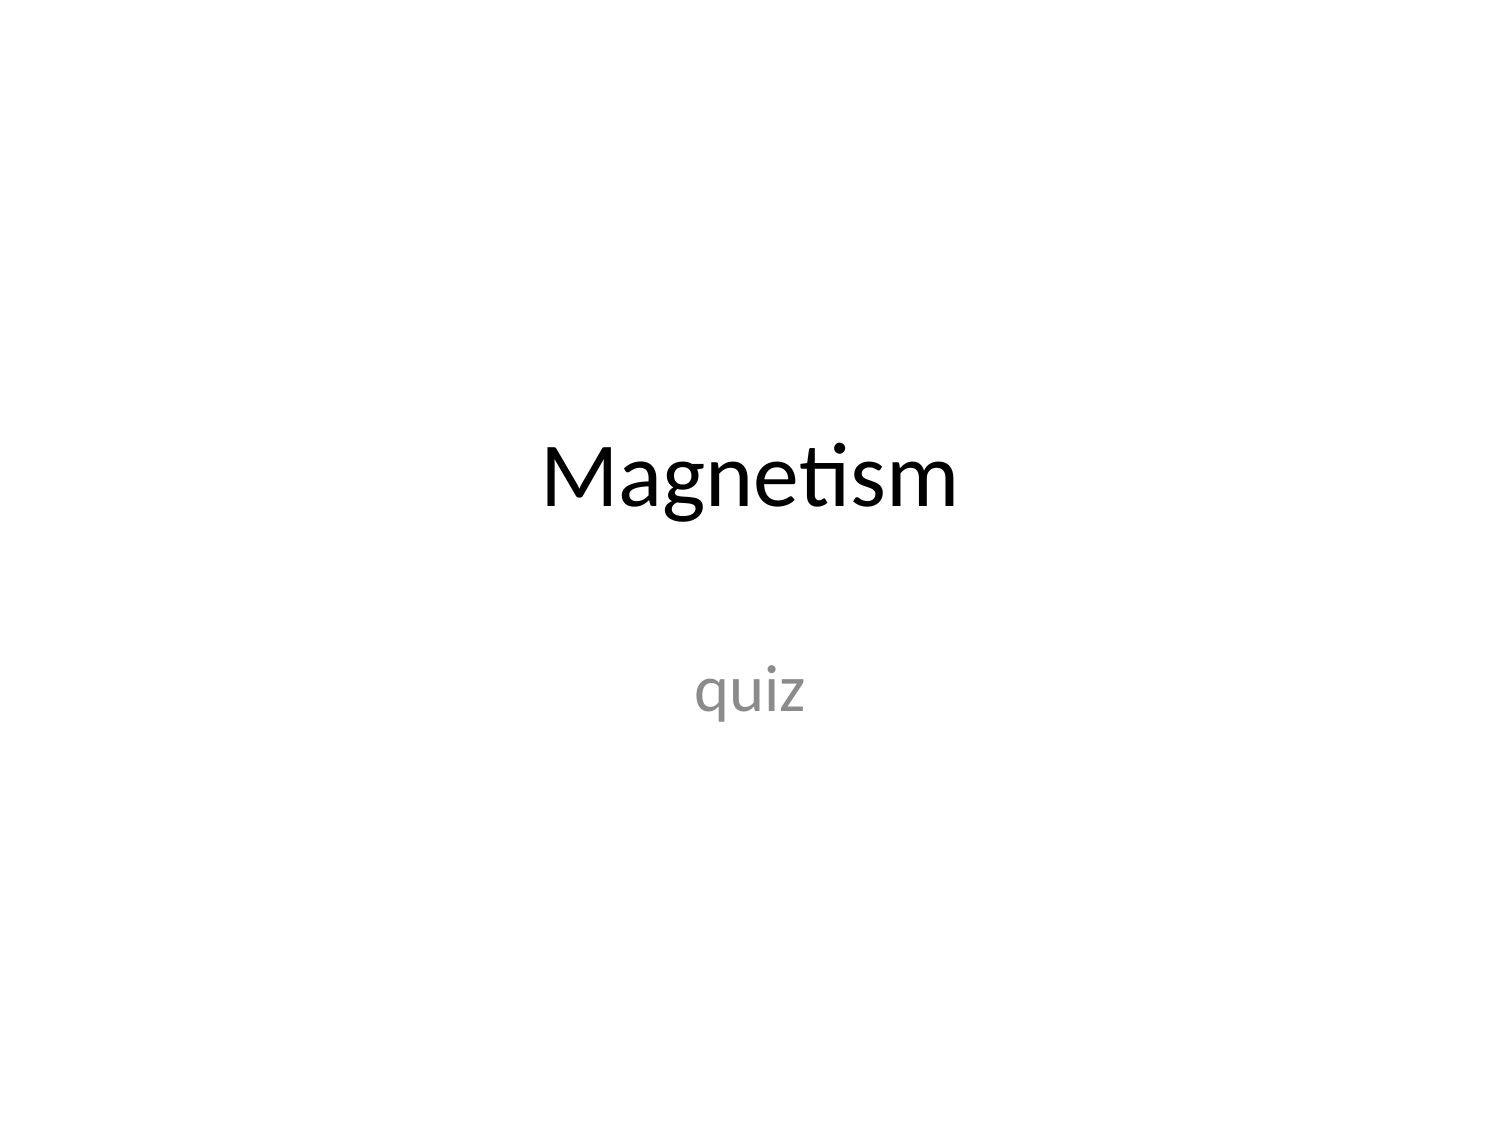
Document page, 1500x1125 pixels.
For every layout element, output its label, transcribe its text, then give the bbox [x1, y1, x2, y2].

title Magnetism [112, 349, 1388, 591]
subtitle quiz [225, 637, 1275, 925]
